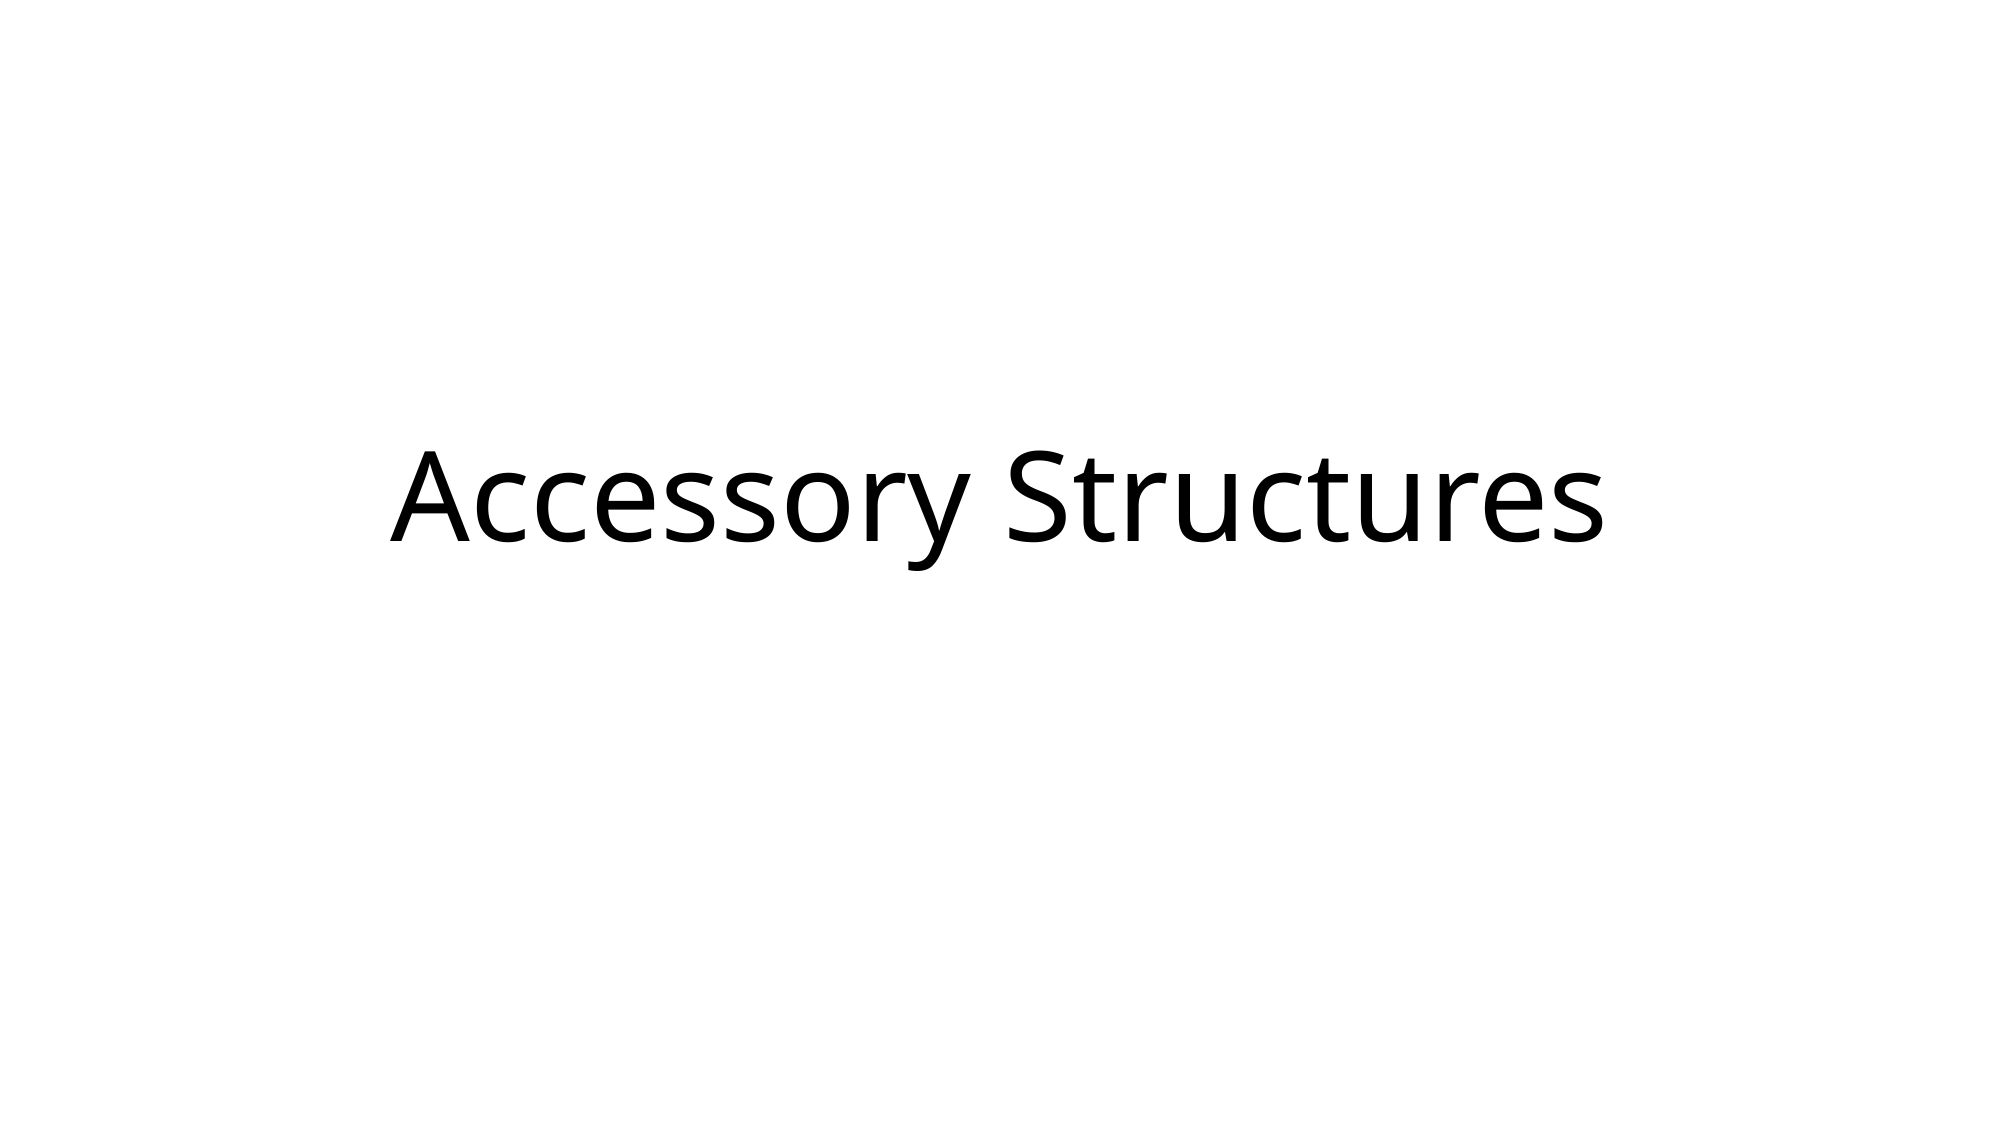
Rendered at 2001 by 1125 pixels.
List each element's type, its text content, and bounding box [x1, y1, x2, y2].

title Accessory Structures [249, 184, 1750, 576]
